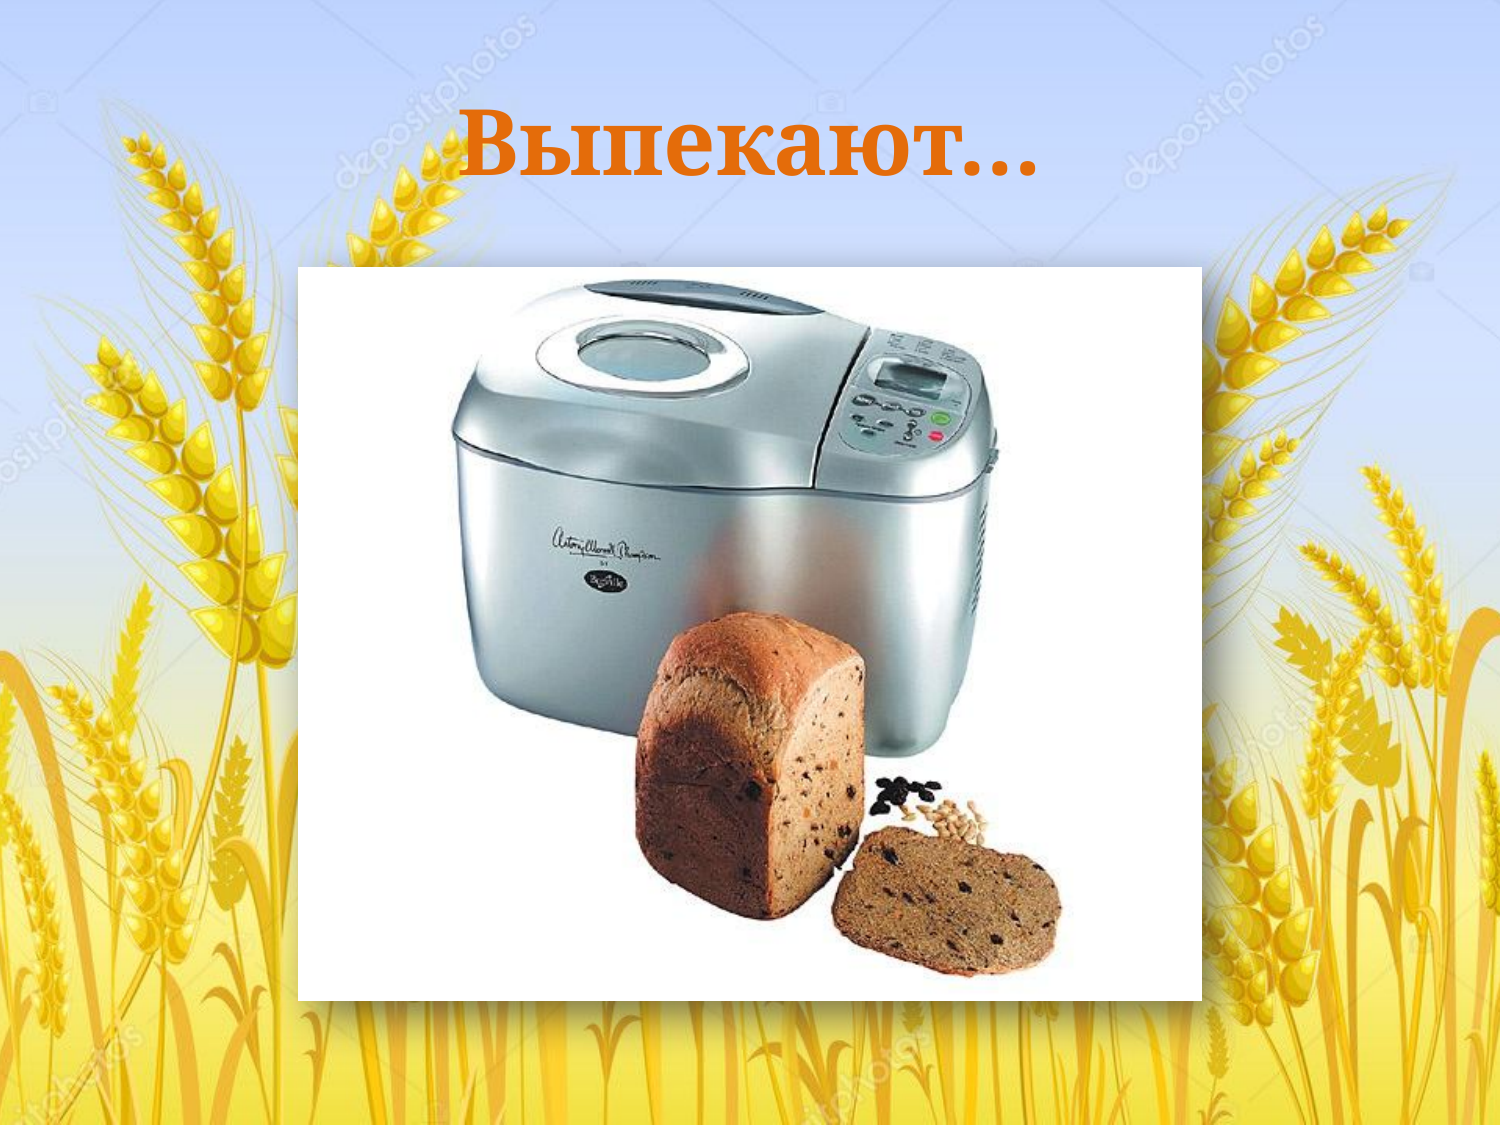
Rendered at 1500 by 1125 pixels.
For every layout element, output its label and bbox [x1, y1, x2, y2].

list [298, 267, 1202, 1001]
picture [0, 0, 1500, 1125]
